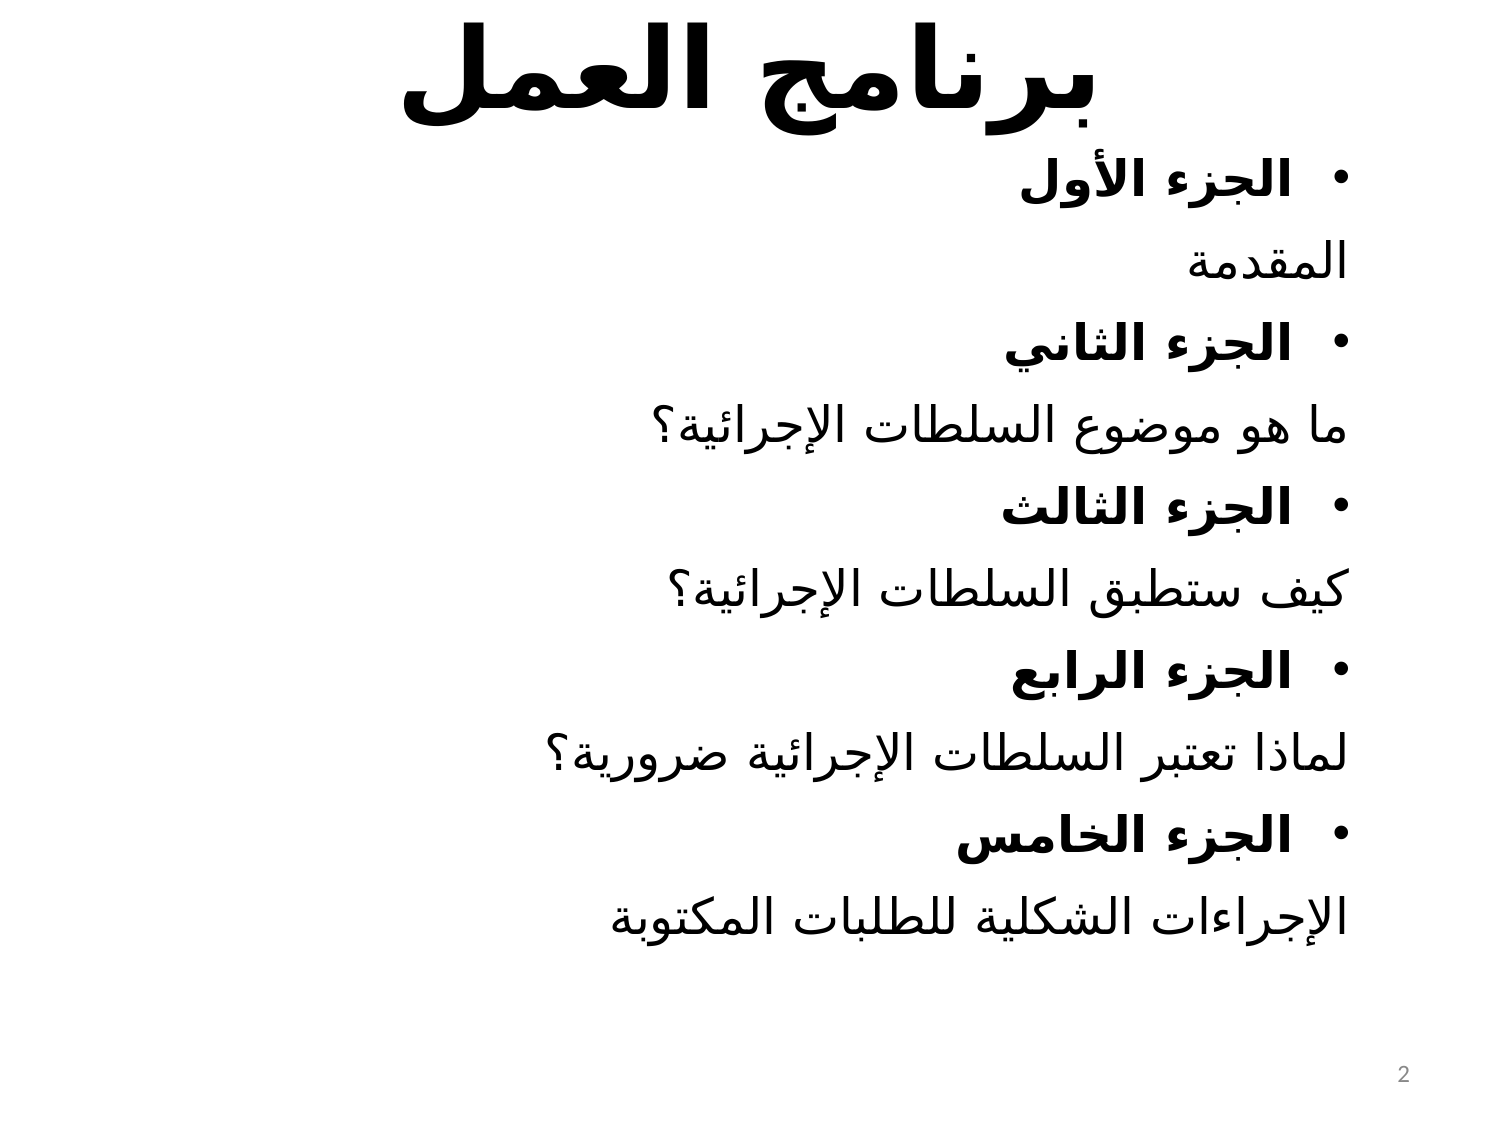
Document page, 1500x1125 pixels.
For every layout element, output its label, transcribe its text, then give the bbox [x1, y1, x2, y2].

title برنامج العمل [75, 0, 1425, 128]
slide_number 2 [1074, 1042, 1425, 1103]
list الجزء الأول المقدمة الجزء الثاني ما هو موضوع السلطات الإجرائية؟ الجزء الثالث كيف ستطبق السلطات الإجرائية؟ الجزء الرابع لماذا تعتبر السلطات الإجرائية ضرورية؟ الجزء الخامس الإجراءات الشكلية للطلبات المكتوبة [103, 127, 1366, 931]
